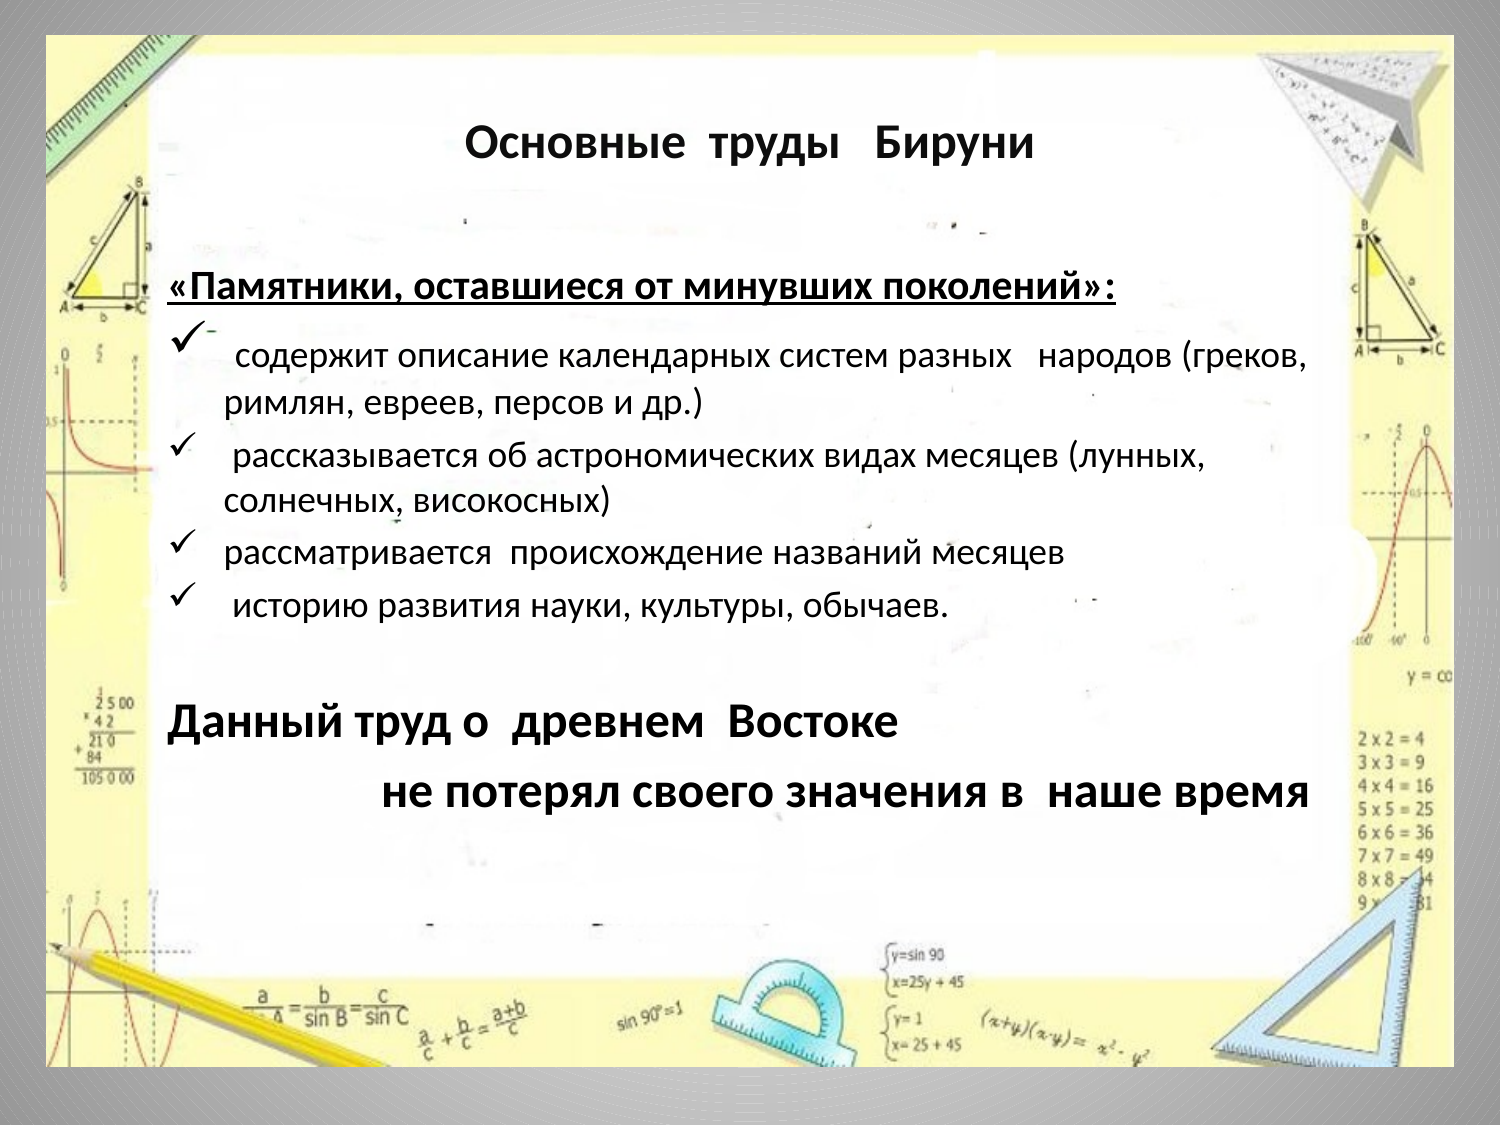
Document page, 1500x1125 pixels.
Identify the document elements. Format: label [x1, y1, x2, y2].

picture [46, 34, 1454, 1067]
